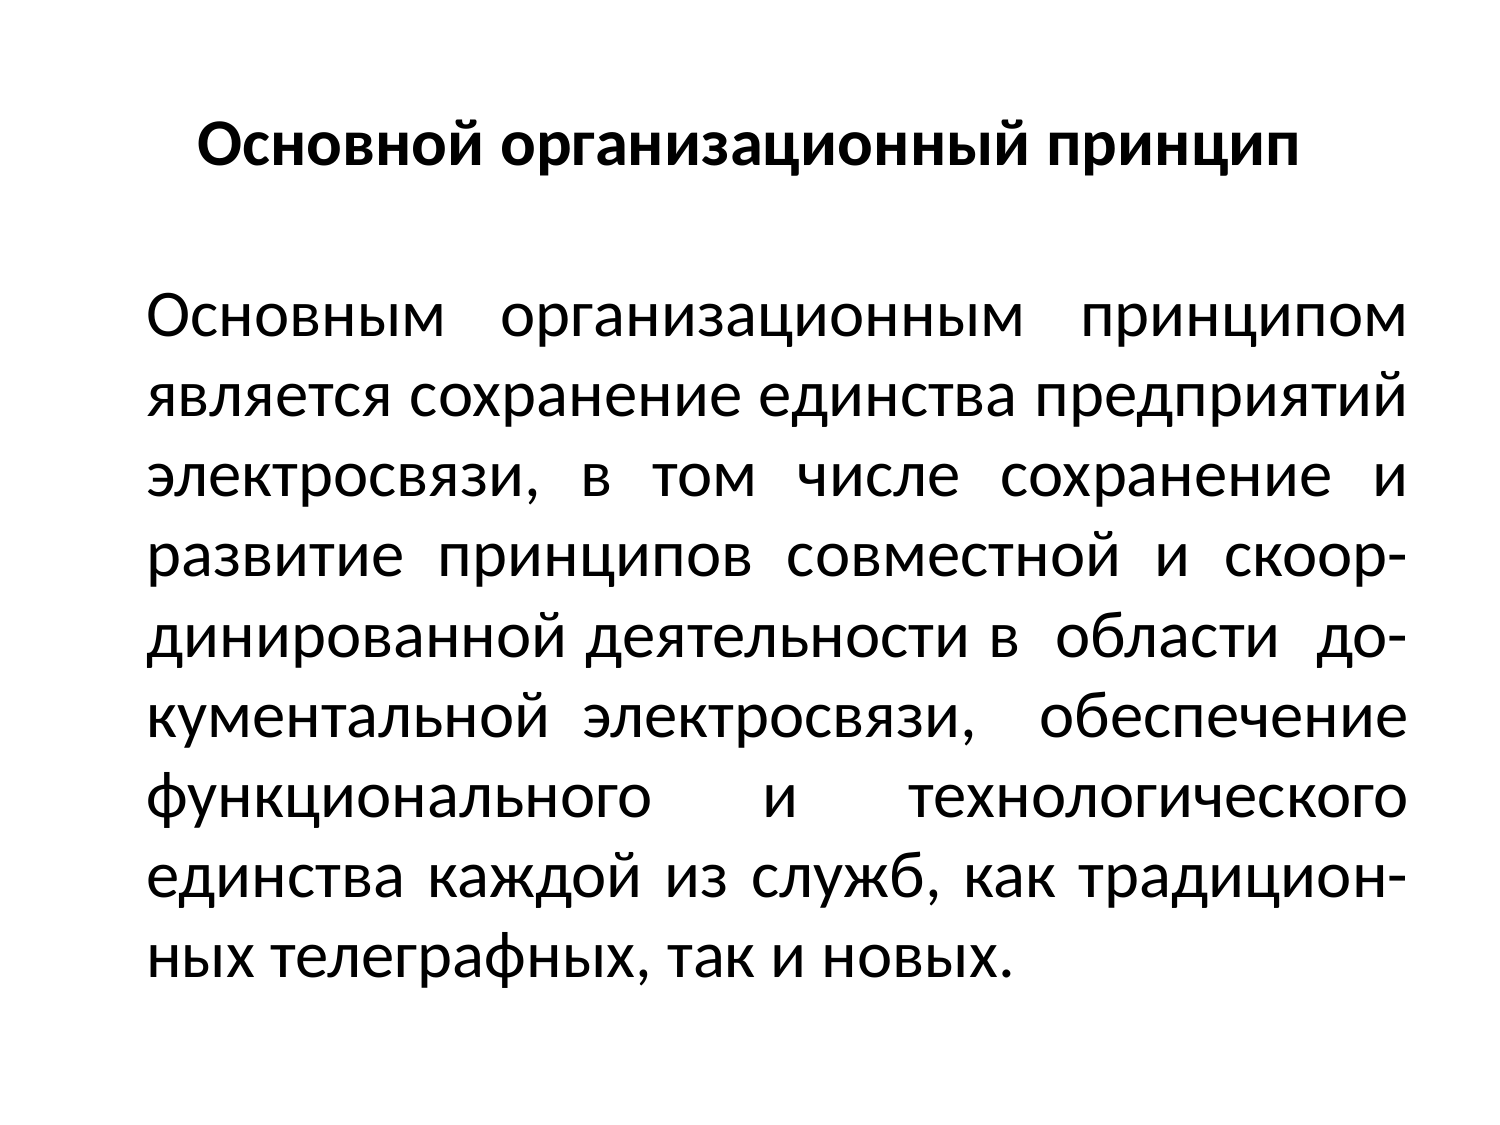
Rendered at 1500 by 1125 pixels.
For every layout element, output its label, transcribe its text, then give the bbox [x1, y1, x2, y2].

title Основной организационный принцип [75, 45, 1425, 233]
list Основным организационным принципом является сохранение единства предприятий электросвязи, в том числе сохранение и развитие принципов совместной и скоор- динированной деятельности в области до- кументальной электросвязи, обеспечение функционального и технологического единства каждой из служб, как традицион- ных телеграфных, так и новых. [75, 262, 1425, 1005]
